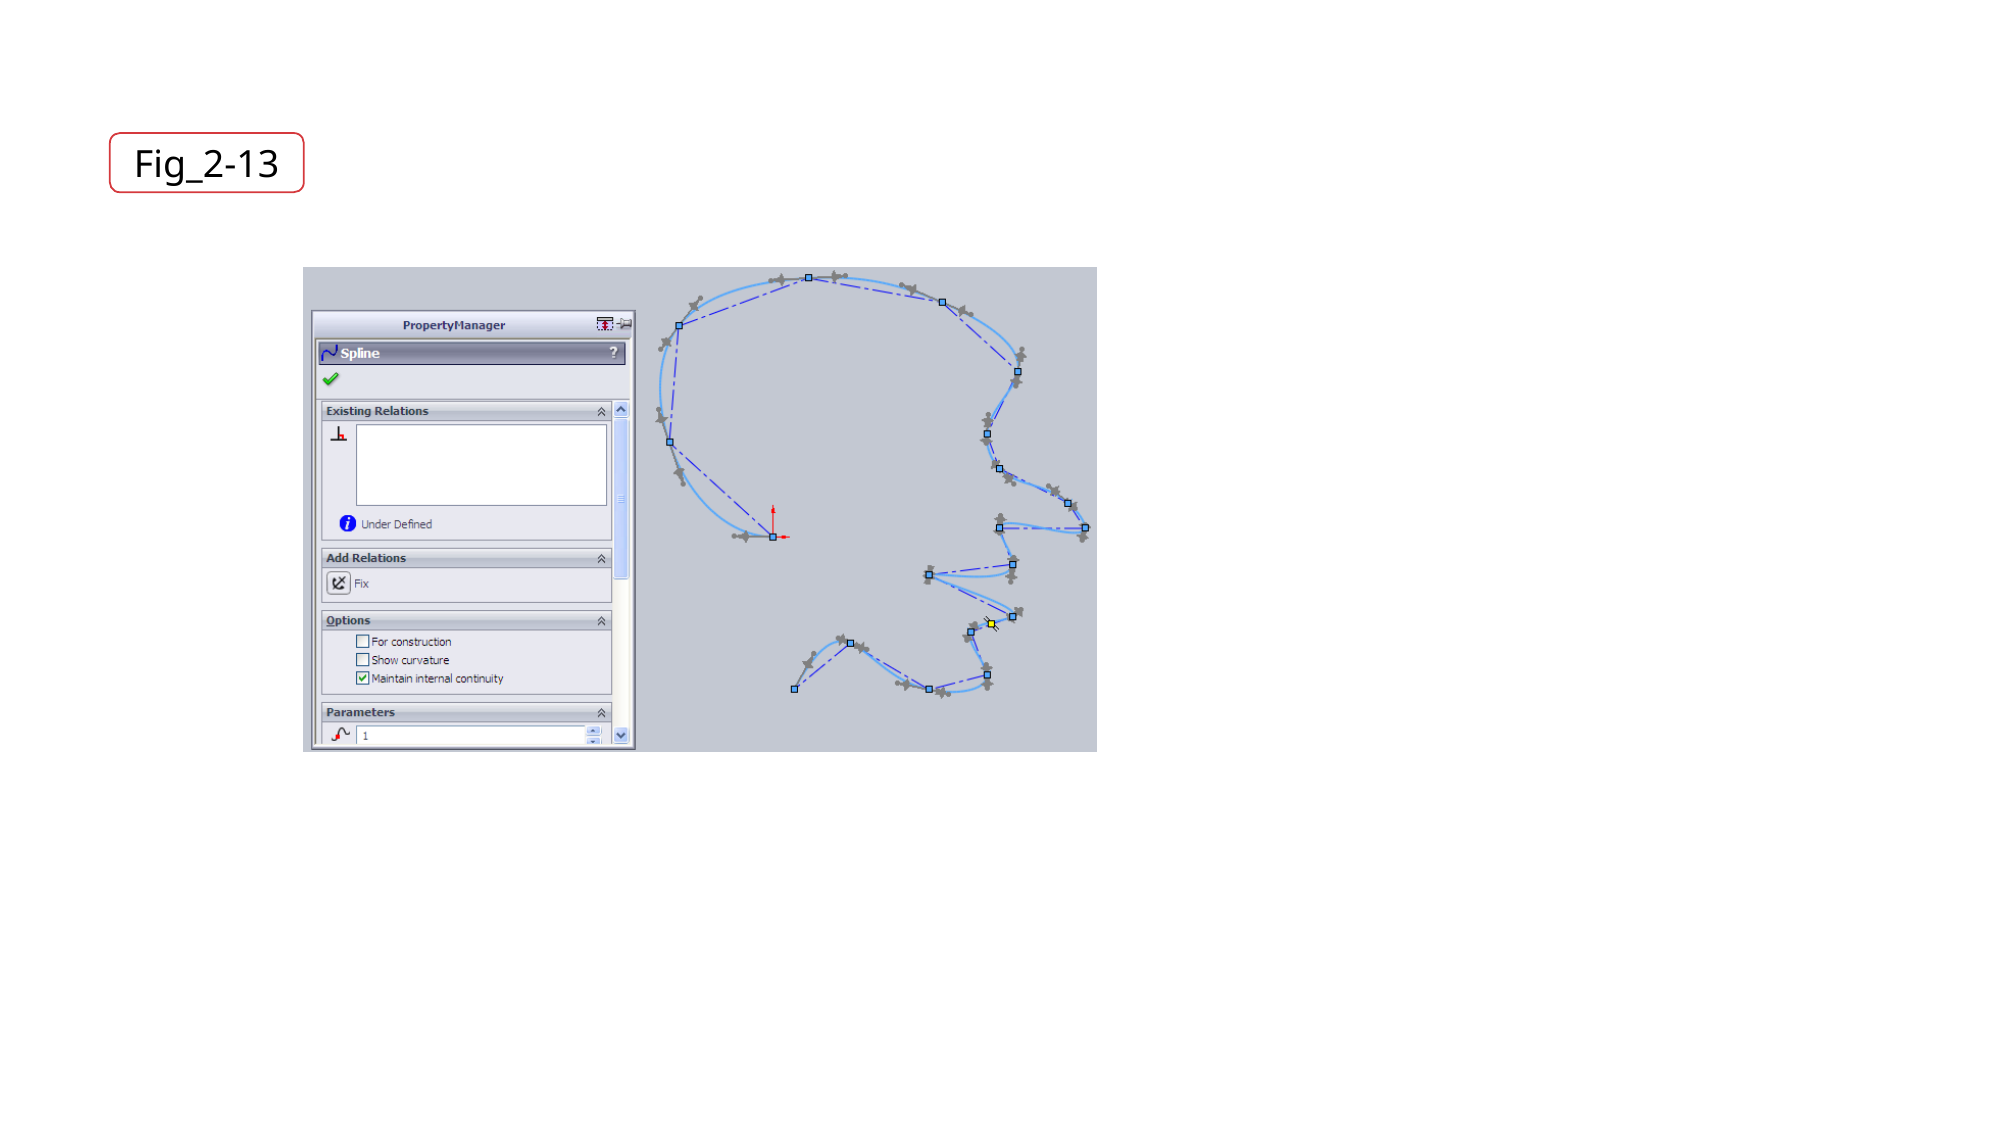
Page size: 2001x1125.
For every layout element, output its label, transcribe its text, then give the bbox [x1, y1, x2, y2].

text_box Fig_2-13 [108, 132, 305, 194]
picture [303, 267, 1097, 753]
